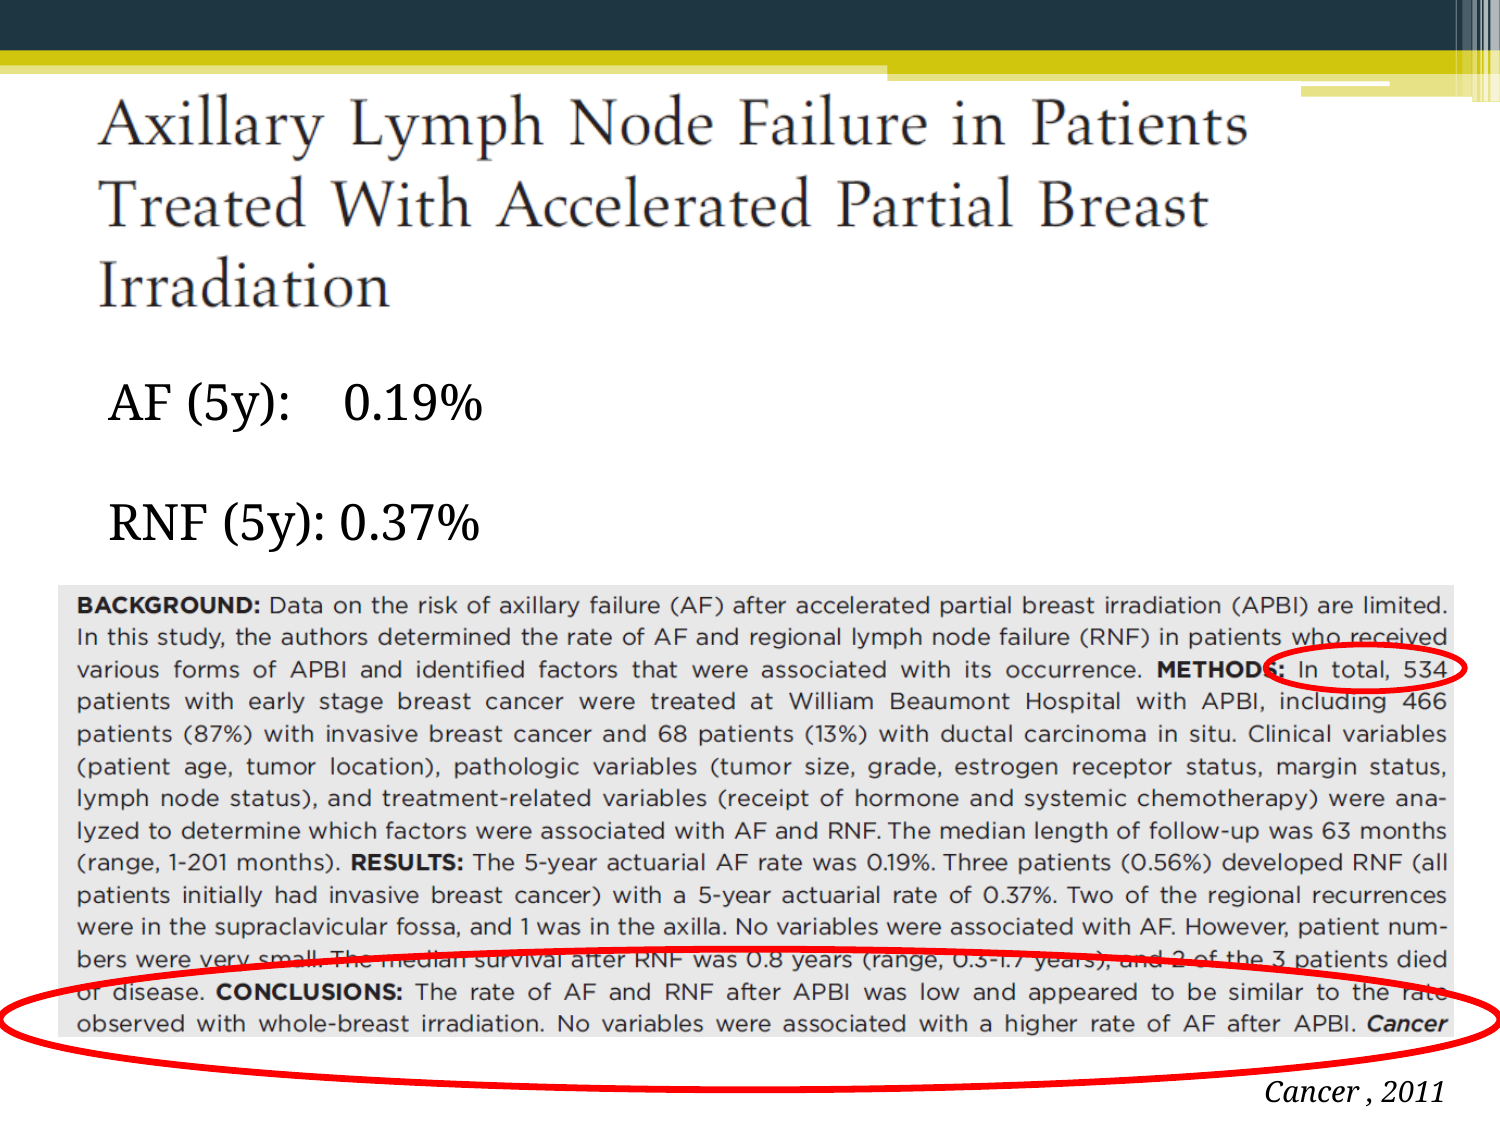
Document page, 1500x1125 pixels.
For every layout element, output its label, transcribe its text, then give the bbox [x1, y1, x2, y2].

text_box Cancer , 2011 [1249, 1066, 1477, 1117]
text_box AF (5y): 0.19% RNF (5y): 0.37% [93, 363, 510, 558]
picture [58, 585, 1454, 1037]
picture [58, 81, 1301, 337]
text_box [1460, 659, 1467, 677]
text_box [0, 992, 1500, 1092]
